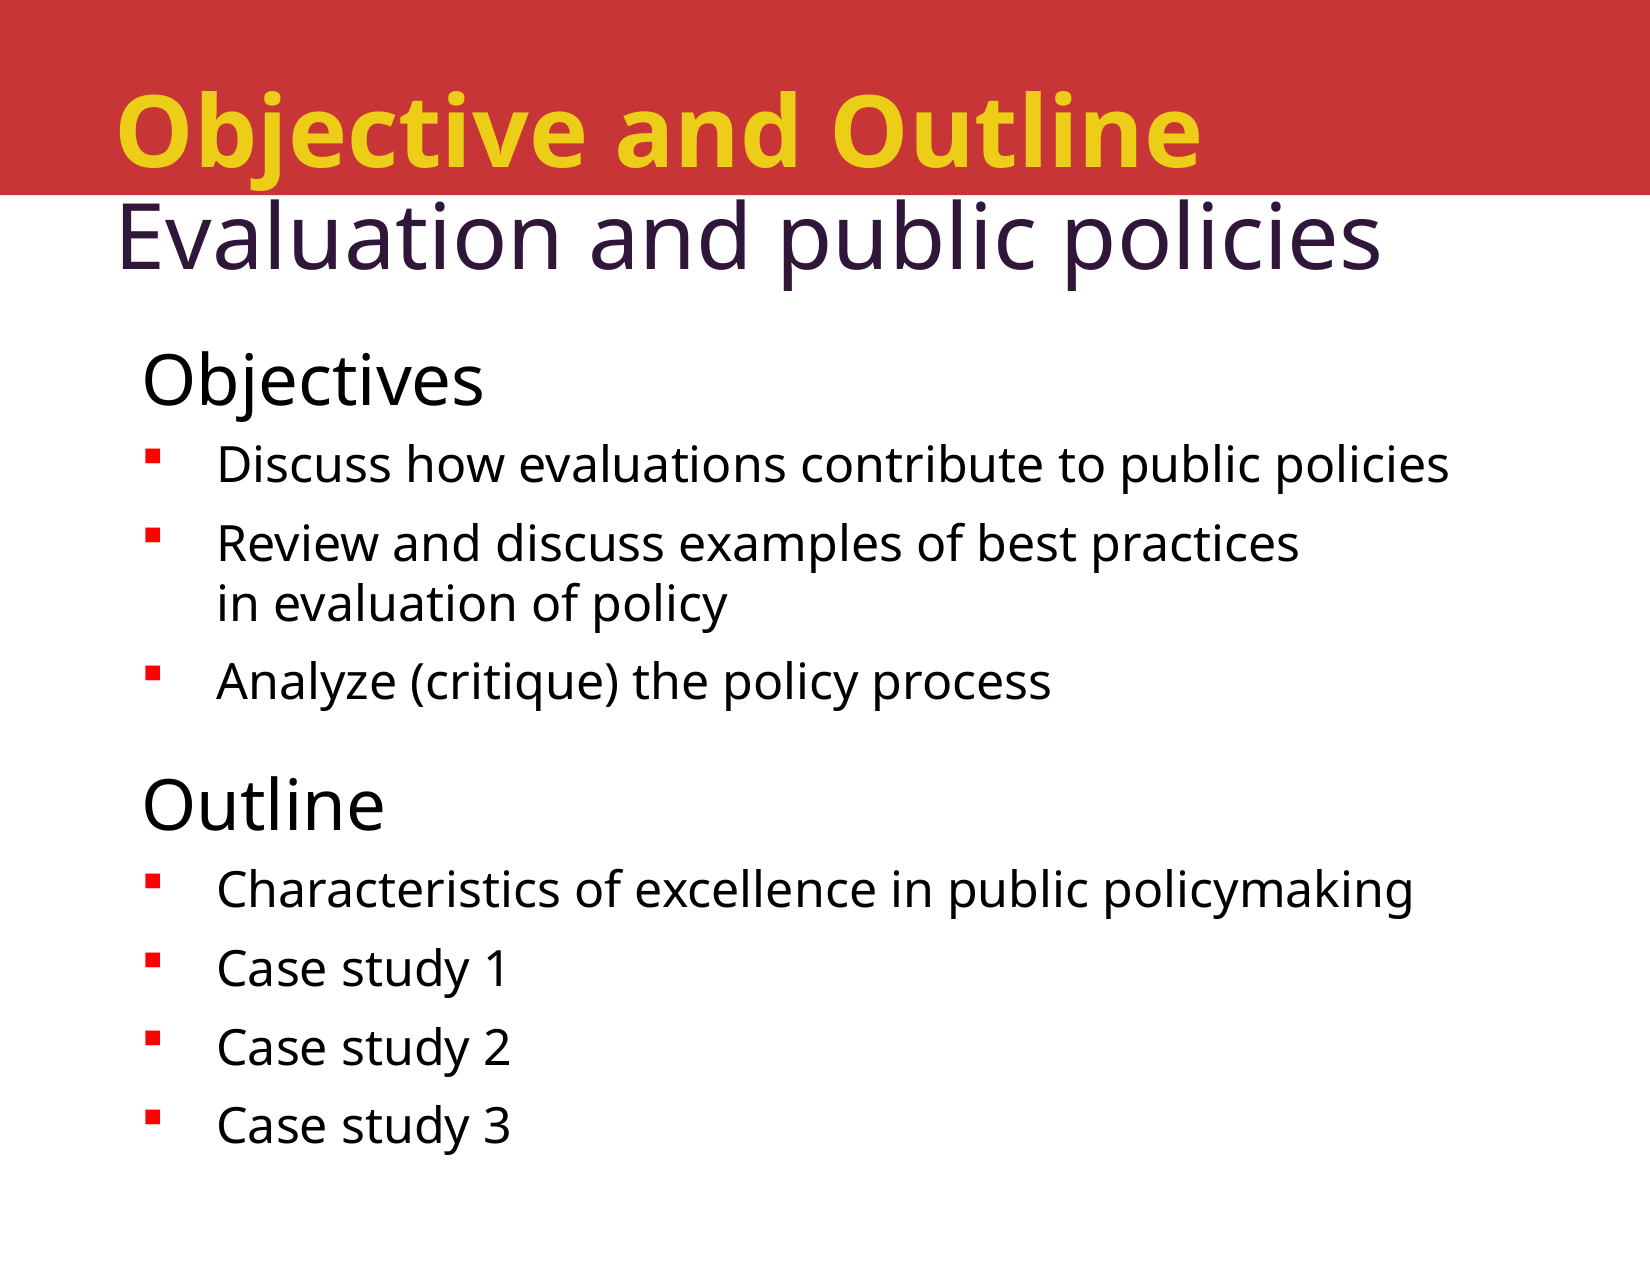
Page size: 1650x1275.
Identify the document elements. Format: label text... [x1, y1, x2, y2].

title Objective and Outline [100, 60, 1524, 248]
list Evaluation and public policies [100, 170, 1475, 346]
list Objectives Discuss how evaluations contribute to public policies Review and discuss examples of best practices in evaluation of policy Analyze (critique) the policy process Outline Characteristics of excellence in public policymaking Case study 1 Case study 2 Case study 3 [126, 327, 1550, 1218]
